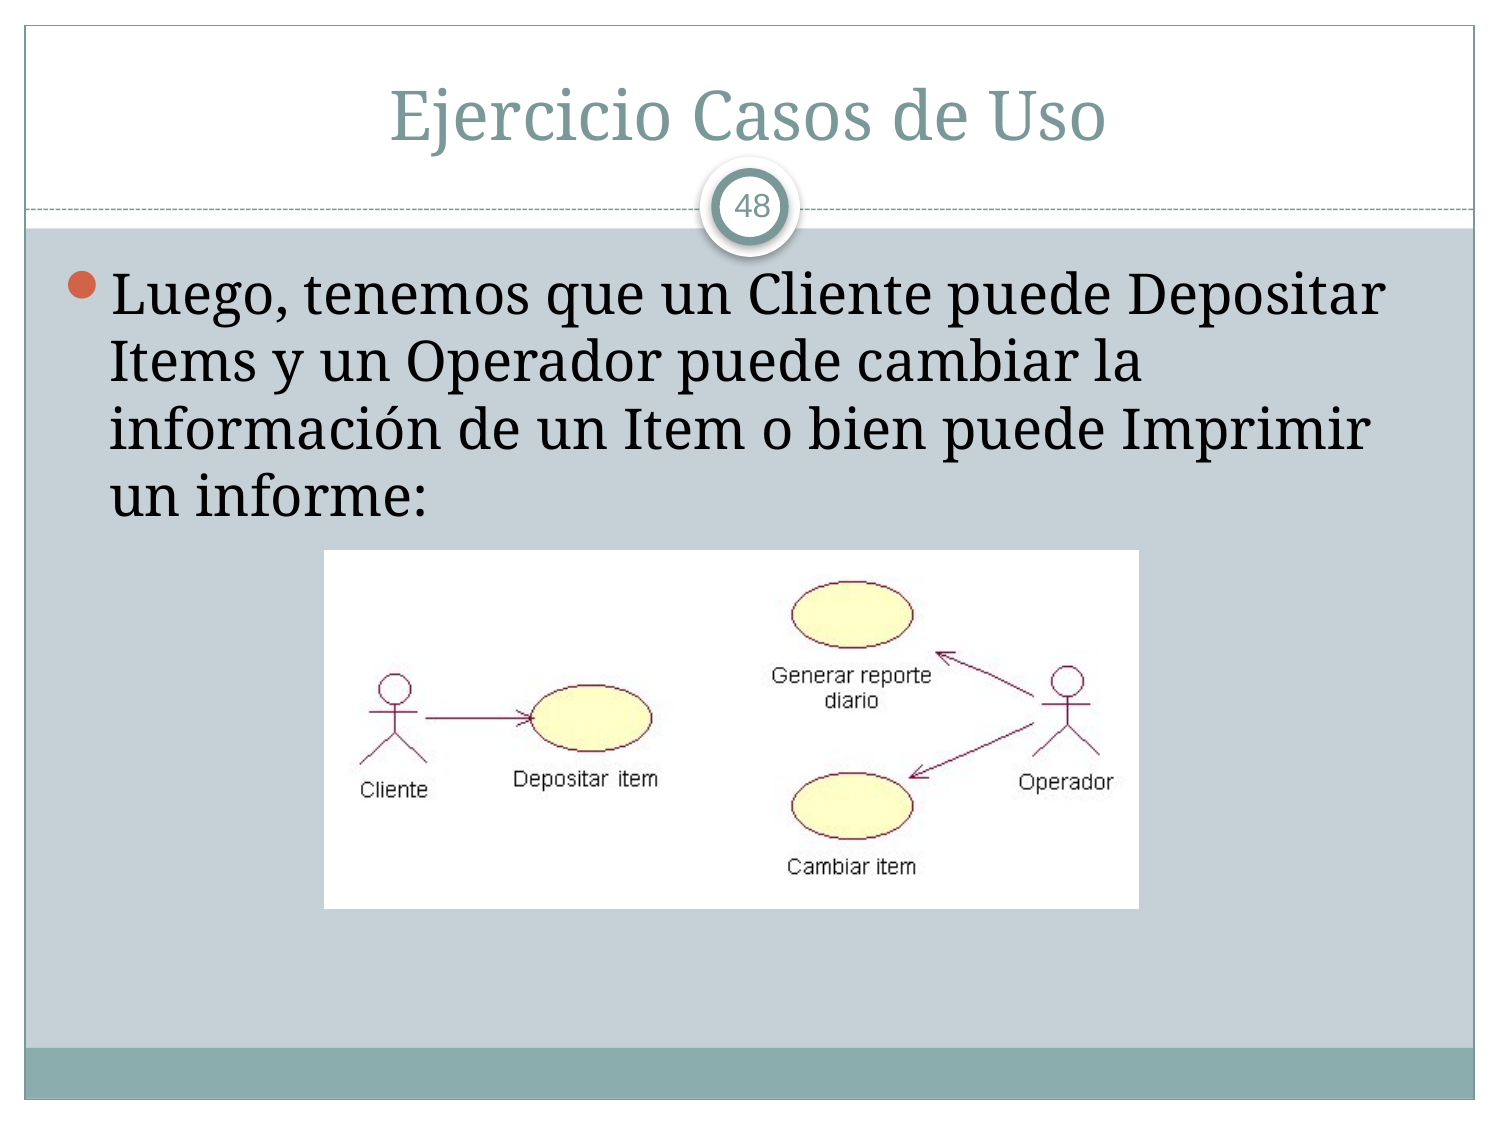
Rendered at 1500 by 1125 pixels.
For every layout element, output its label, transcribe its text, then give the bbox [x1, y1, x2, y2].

list Luego, tenemos que un Cliente puede Depositar Items y un Operador puede cambiar la información de un Item o bien puede Imprimir un informe: [49, 250, 1445, 1001]
picture [324, 550, 1140, 909]
title Ejercicio Casos de Uso [49, 37, 1450, 162]
slide_number 48 [715, 168, 791, 241]
